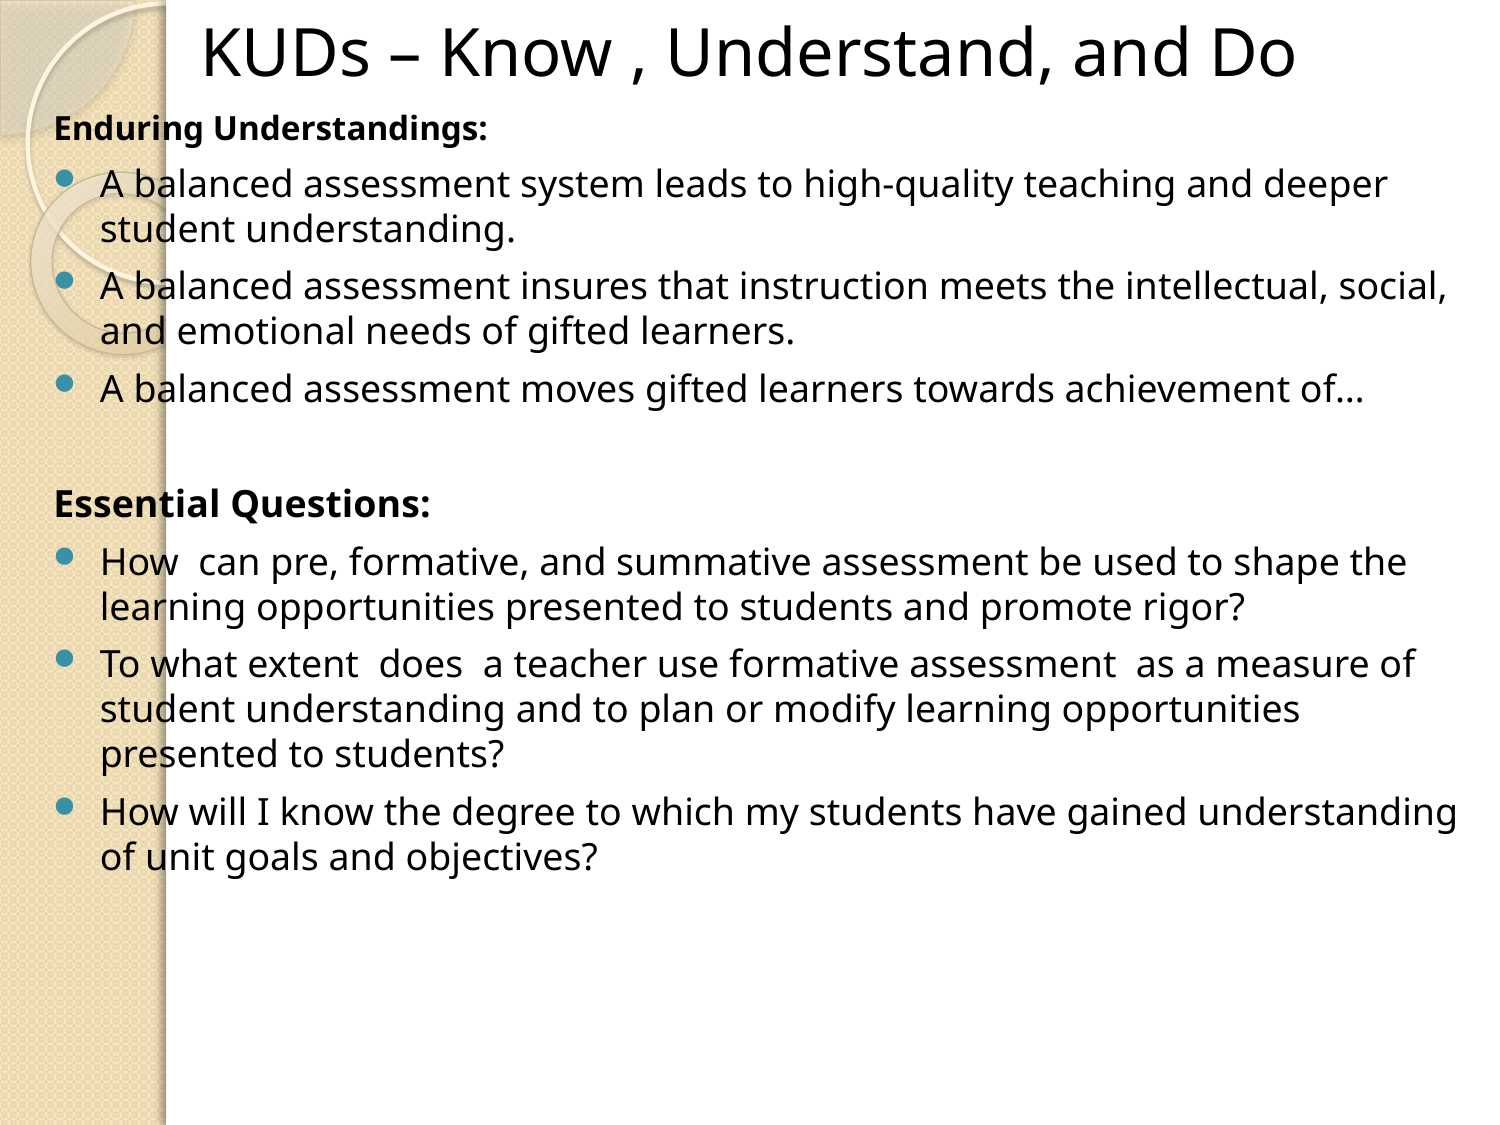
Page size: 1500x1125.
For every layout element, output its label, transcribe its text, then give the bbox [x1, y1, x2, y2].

title KUDs – Know , Understand, and Do [75, 0, 1425, 99]
list Enduring Understandings: A balanced assessment system leads to high-quality teaching and deeper student understanding. A balanced assessment insures that instruction meets the intellectual, social, and emotional needs of gifted learners. A balanced assessment moves gifted learners towards achievement of… Essential Questions: How can pre, formative, and summative assessment be used to shape the learning opportunities presented to students and promote rigor? To what extent does a teacher use formative assessment as a measure of student understanding and to plan or modify learning opportunities presented to students? How will I know the degree to which my students have gained understanding of unit goals and objectives? [24, 99, 1500, 1125]
